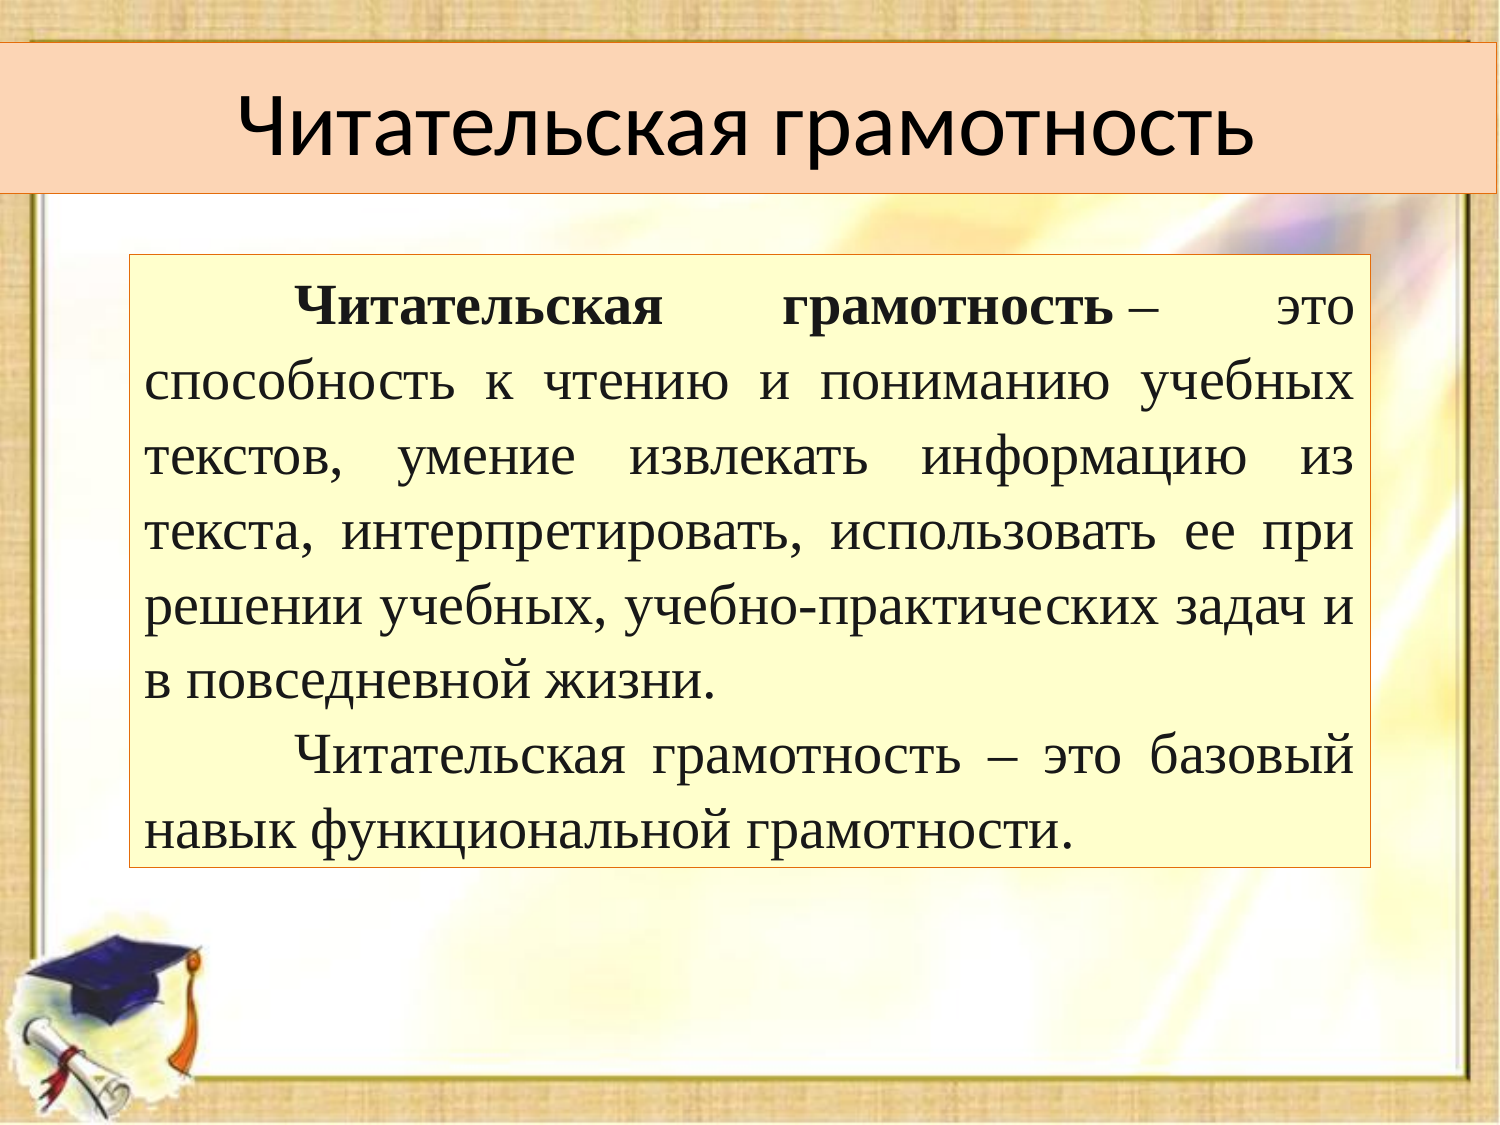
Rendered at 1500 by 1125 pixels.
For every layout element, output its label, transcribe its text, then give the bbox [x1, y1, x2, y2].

title Читательская грамотность [0, 42, 1497, 194]
text_box Читательская грамотность – это способность к чтению и пониманию учебных текстов, умение извлекать информацию из текста, интерпретировать, использовать ее при решении учебных, учебно-практических задач и в повседневной жизни. Читательская грамотность – это базовый навык функциональной грамотности. [129, 254, 1371, 868]
picture [0, 0, 1500, 1125]
